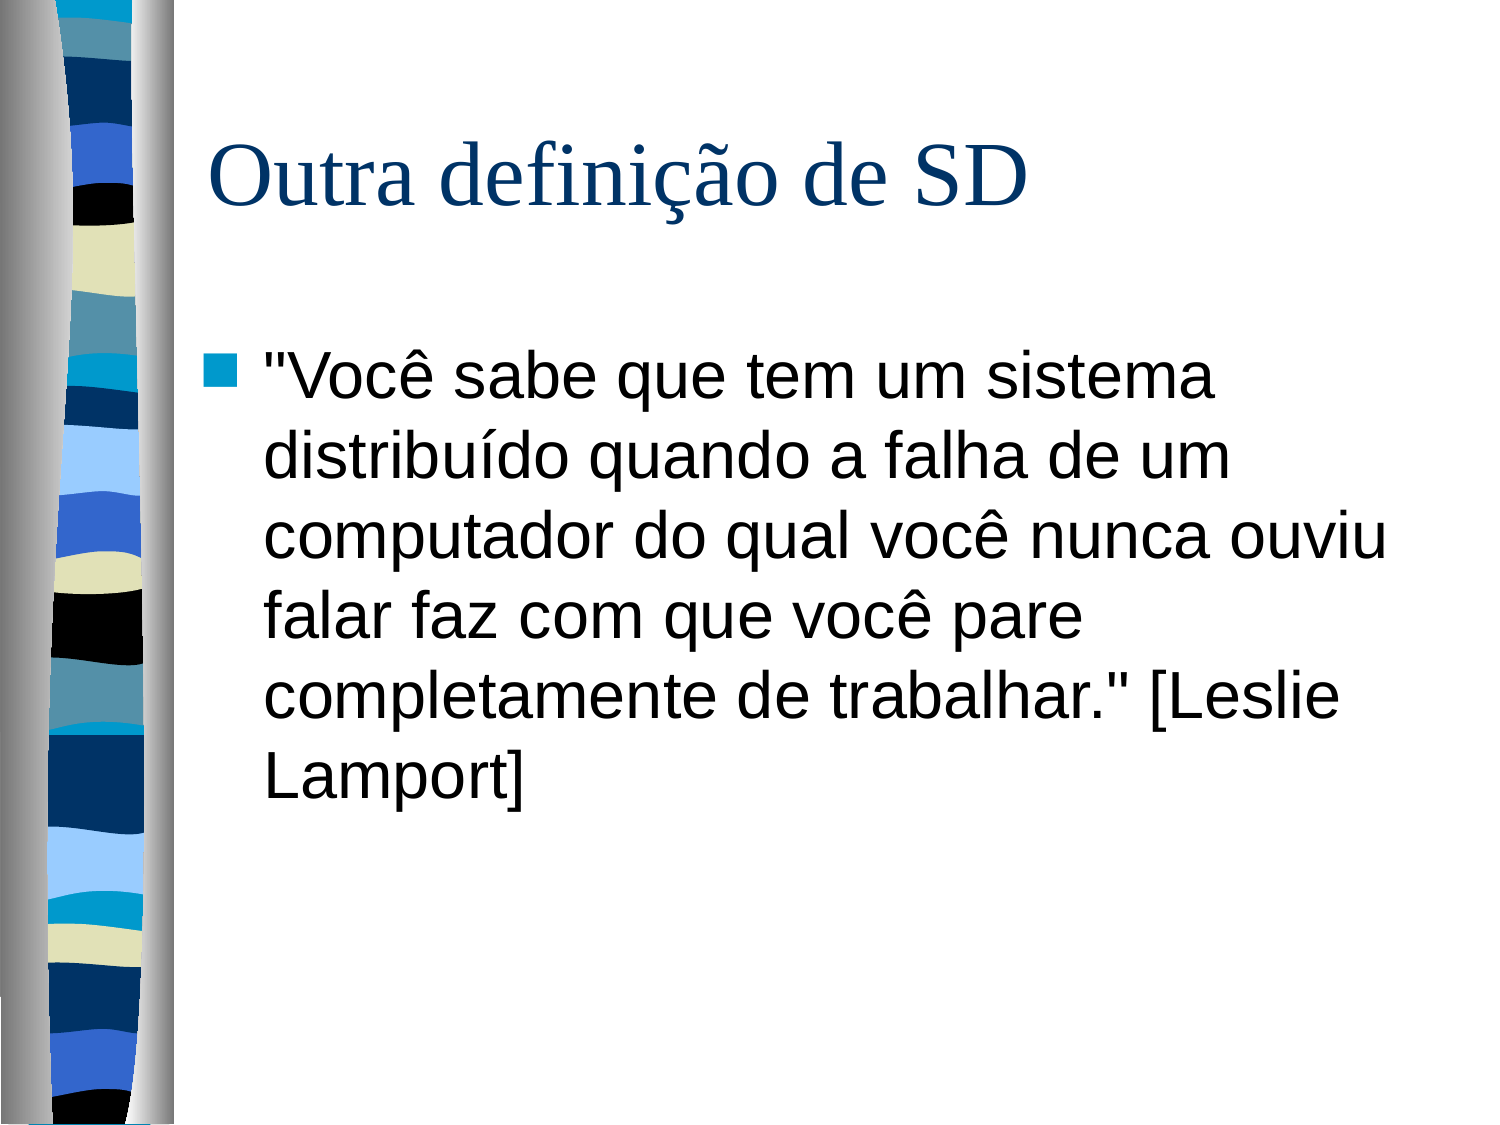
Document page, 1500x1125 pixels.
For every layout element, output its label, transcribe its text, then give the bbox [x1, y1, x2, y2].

list "Você sabe que tem um sistema distribuído quando a falha de um computador do qual você nunca ouviu falar faz com que você pare completamente de trabalhar." [Leslie Lamport] [192, 324, 1468, 1000]
title Outra definição de SD [192, 75, 1468, 263]
